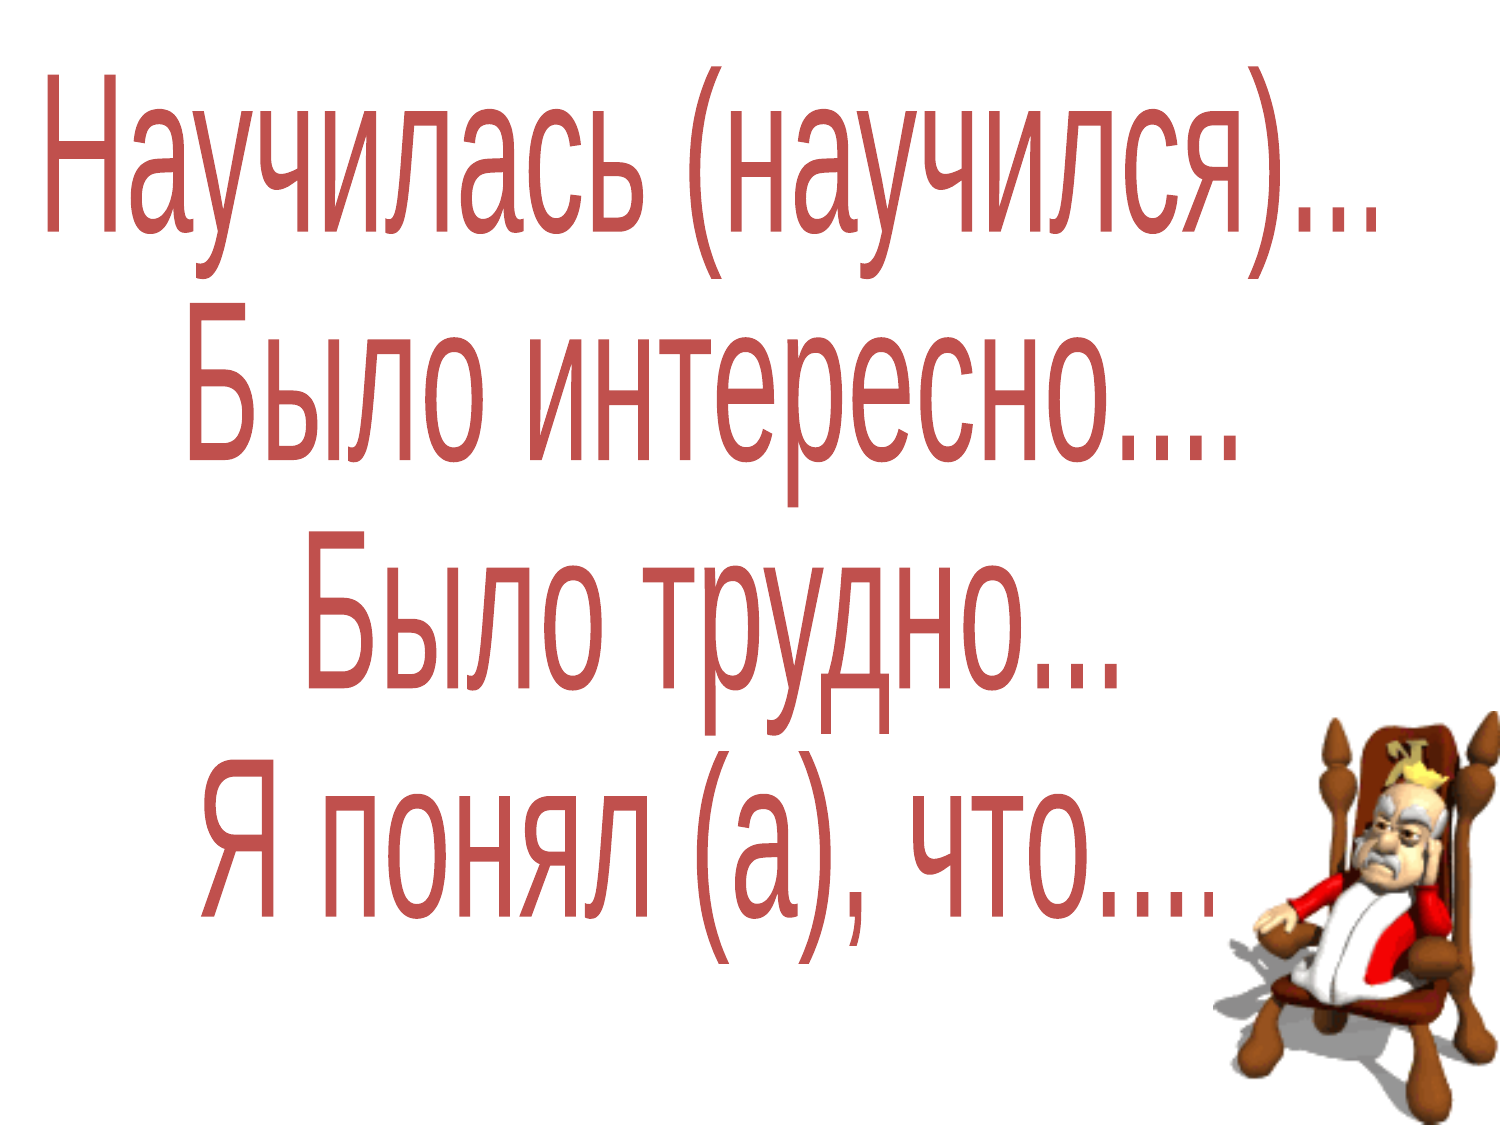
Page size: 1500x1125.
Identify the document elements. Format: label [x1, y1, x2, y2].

picture [1213, 711, 1500, 1125]
